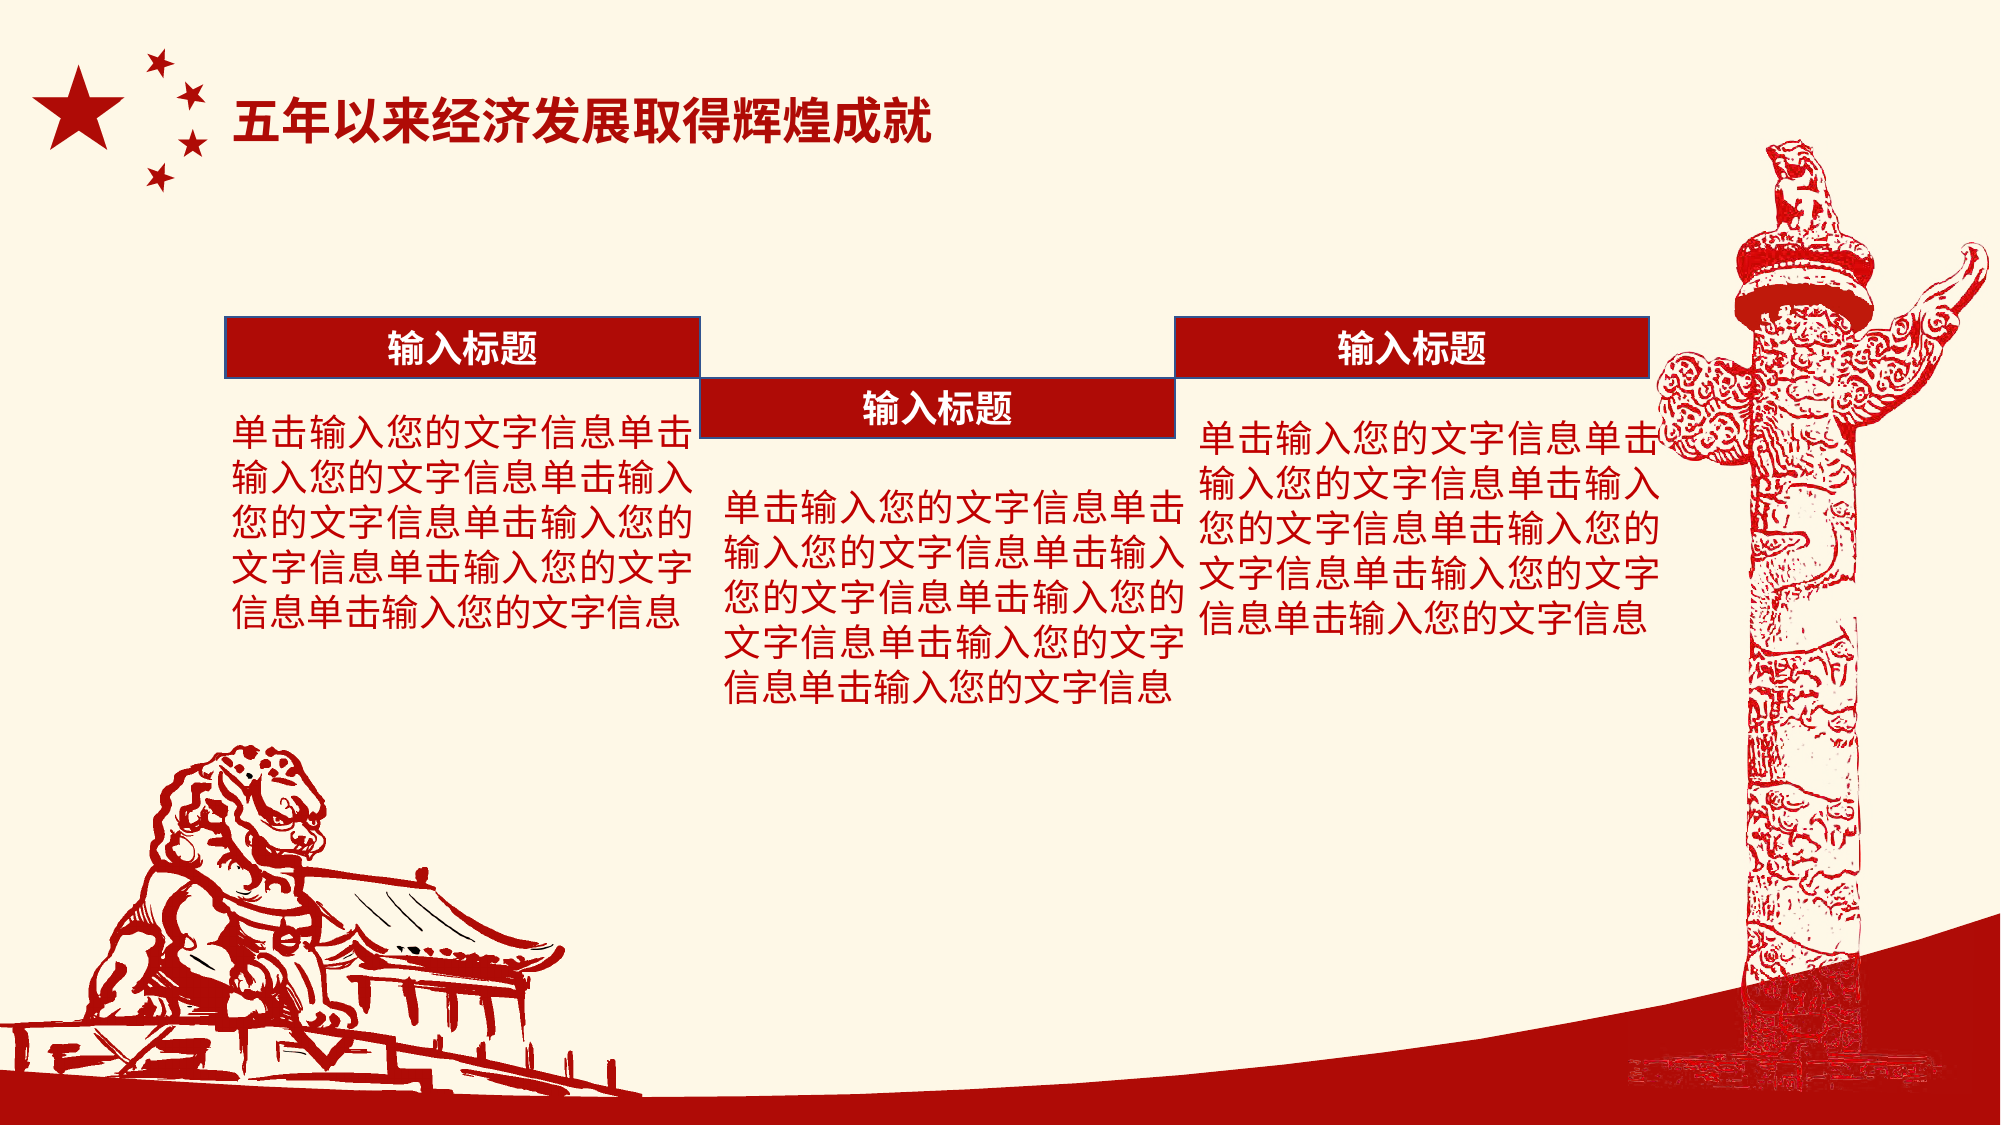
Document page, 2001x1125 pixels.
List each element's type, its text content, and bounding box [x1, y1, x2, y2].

text_box 输入标题 [1174, 316, 1650, 379]
text_box 输入标题 [224, 316, 701, 379]
text_box 输入标题 [699, 377, 1176, 439]
text_box 单击输入您的文字信息单击输入您的文字信息单击输入您的文字信息单击输入您的文字信息单击输入您的文字信息单击输入您的文字信息 [217, 401, 709, 641]
text_box 五年以来经济发展取得辉煌成就 [217, 81, 1001, 157]
picture [22, 21, 220, 219]
text_box 单击输入您的文字信息单击输入您的文字信息单击输入您的文字信息单击输入您的文字信息单击输入您的文字信息单击输入您的文字信息 [1183, 407, 1676, 648]
picture [1628, 21, 2000, 1125]
picture [0, 563, 702, 1097]
text_box 单击输入您的文字信息单击输入您的文字信息单击输入您的文字信息单击输入您的文字信息单击输入您的文字信息单击输入您的文字信息 [709, 476, 1201, 716]
